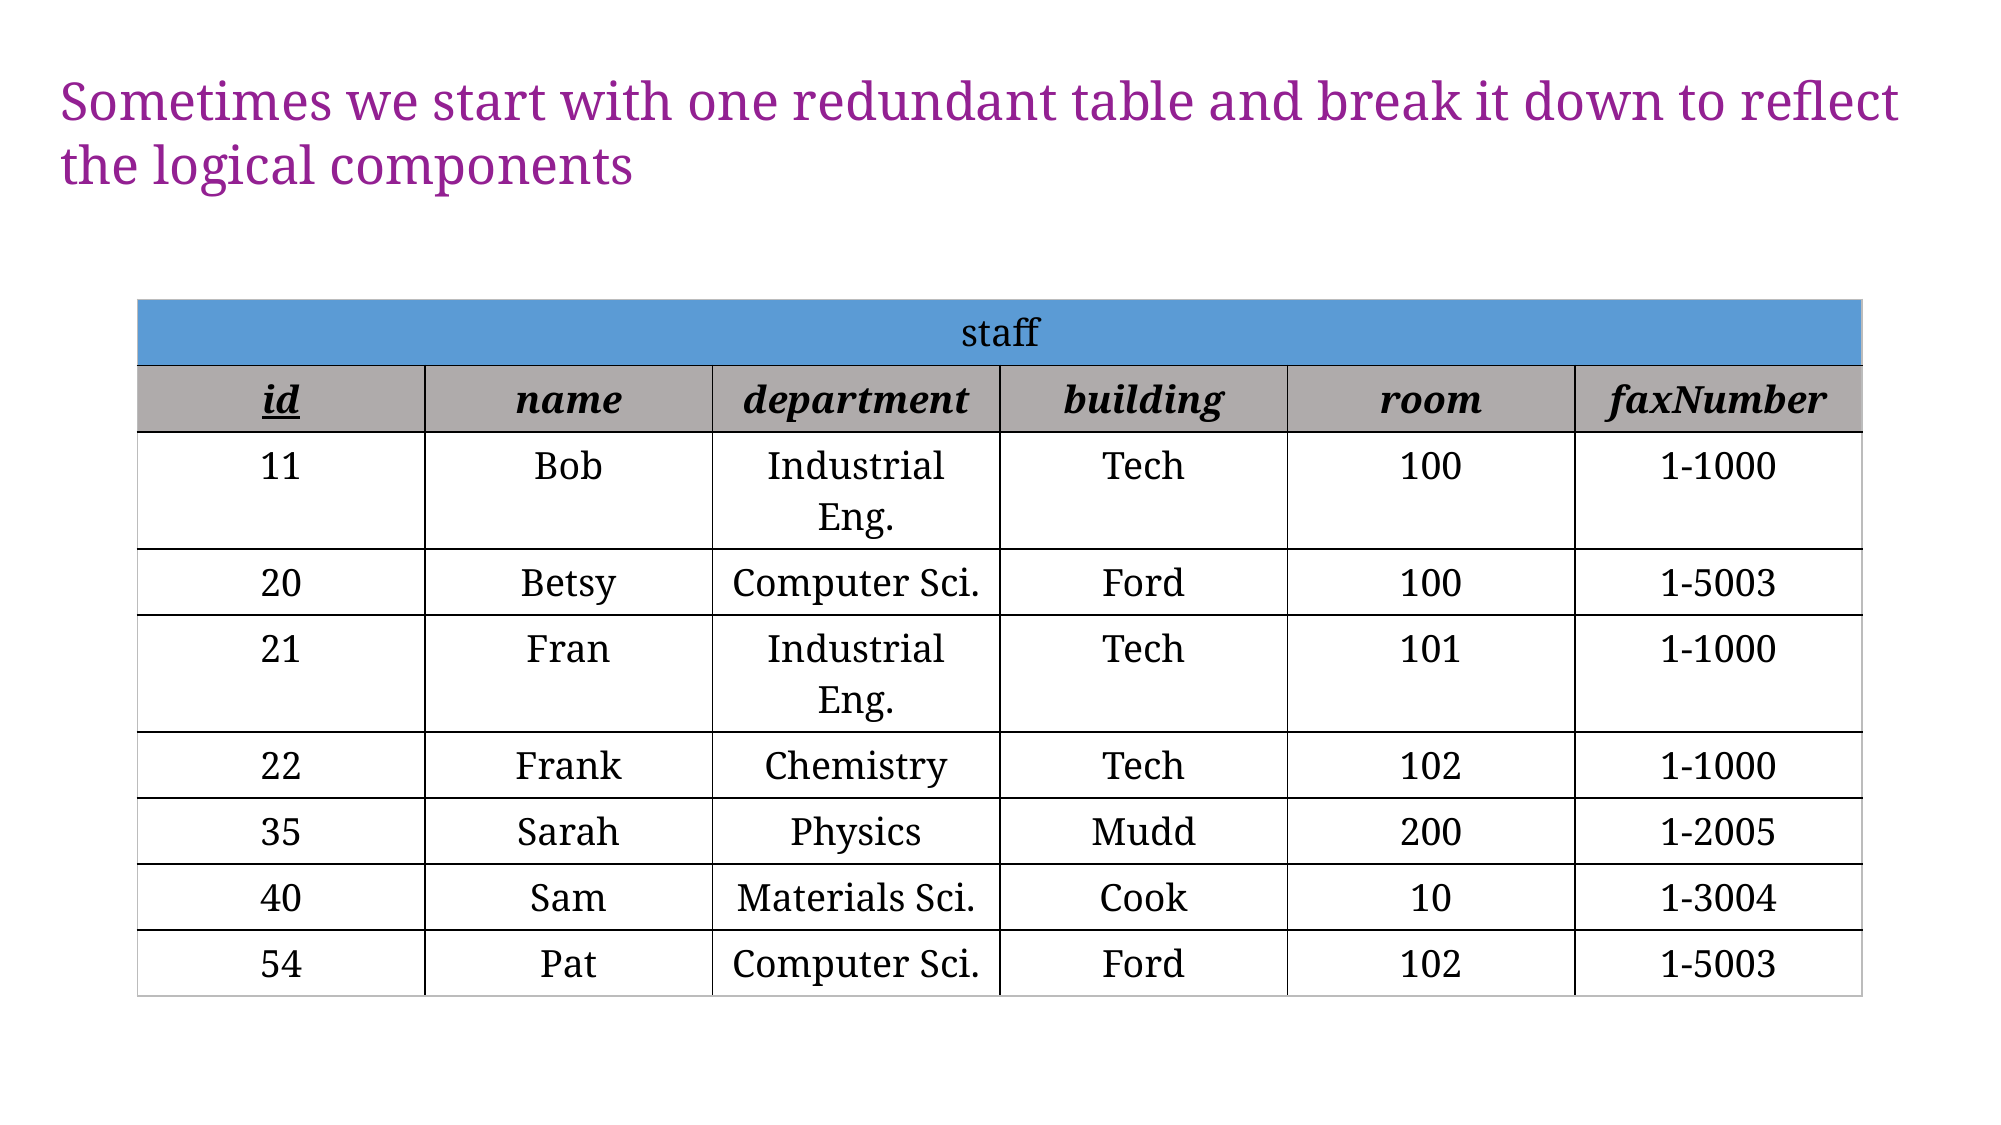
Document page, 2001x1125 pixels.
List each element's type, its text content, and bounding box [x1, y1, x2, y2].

table_cell 22 [138, 733, 424, 797]
table_cell 102 [1288, 733, 1574, 797]
table_cell Chemistry [713, 733, 999, 797]
table_cell 54 [138, 931, 424, 995]
table_cell 1-5003 [1576, 550, 1861, 614]
table_cell faxNumber [1576, 366, 1861, 431]
table_cell id [138, 366, 424, 431]
table_cell Sam [426, 865, 712, 929]
table_cell 100 [1288, 550, 1574, 614]
table_cell 35 [138, 799, 424, 863]
table_cell 1-1000 [1576, 433, 1861, 548]
table_cell Fran [426, 616, 712, 731]
table_cell 10 [1288, 865, 1574, 929]
table_cell Industrial Eng. [713, 616, 999, 731]
table_header staff [138, 300, 1861, 365]
table_cell building [1001, 366, 1287, 431]
table_cell 200 [1288, 799, 1574, 863]
table_cell Frank [426, 733, 712, 797]
table_cell Sarah [426, 799, 712, 863]
table_cell Tech [1001, 616, 1287, 731]
table_cell Tech [1001, 733, 1287, 797]
table_cell 11 [138, 433, 424, 548]
table_cell Computer Sci. [713, 931, 999, 995]
table_cell Mudd [1001, 799, 1287, 863]
table_cell Computer Sci. [713, 550, 999, 614]
table_cell department [713, 366, 999, 431]
table_cell Industrial Eng. [713, 433, 999, 548]
table_cell 100 [1288, 433, 1574, 548]
table_cell Betsy [426, 550, 712, 614]
table_cell 1-5003 [1576, 931, 1861, 995]
table_cell Physics [713, 799, 999, 863]
table_cell 1-1000 [1576, 616, 1861, 731]
table_cell 20 [138, 550, 424, 614]
table_cell Pat [426, 931, 712, 995]
table_cell 102 [1288, 931, 1574, 995]
table_cell name [426, 366, 712, 431]
table_cell Ford [1001, 931, 1287, 995]
table_cell Bob [426, 433, 712, 548]
table_cell 1-3004 [1576, 865, 1861, 929]
table_cell 40 [138, 865, 424, 929]
table_cell Tech [1001, 433, 1287, 548]
title Sometimes we start with one redundant table and break it down to reflect the logical components [45, 60, 1955, 206]
table_cell Cook [1001, 865, 1287, 929]
table_cell 101 [1288, 616, 1574, 731]
table_cell Ford [1001, 550, 1287, 614]
table_cell 1-1000 [1576, 733, 1861, 797]
table_cell 1-2005 [1576, 799, 1861, 863]
table_cell room [1288, 366, 1574, 431]
table_cell Materials Sci. [713, 865, 999, 929]
table_cell 21 [138, 616, 424, 731]
